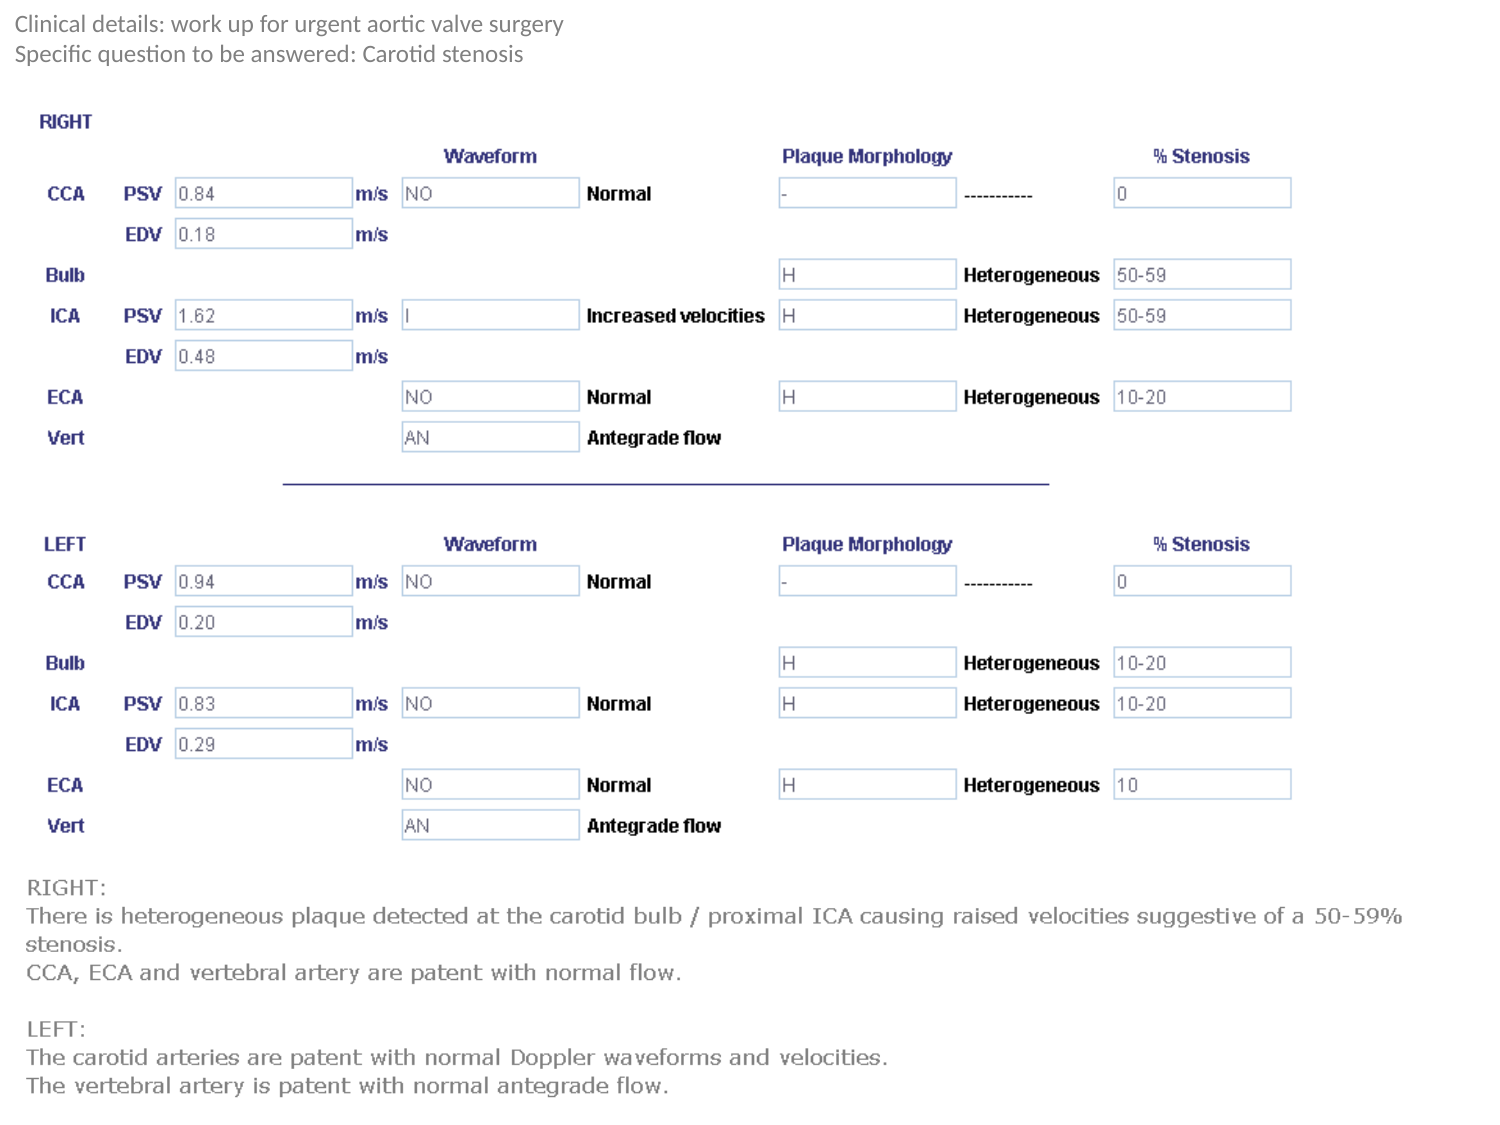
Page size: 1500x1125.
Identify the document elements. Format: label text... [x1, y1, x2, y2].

text_box Clinical details: work up for urgent aortic valve surgery Specific question to be answered: Carotid stenosis [0, 0, 1500, 75]
picture [25, 96, 1412, 1114]
